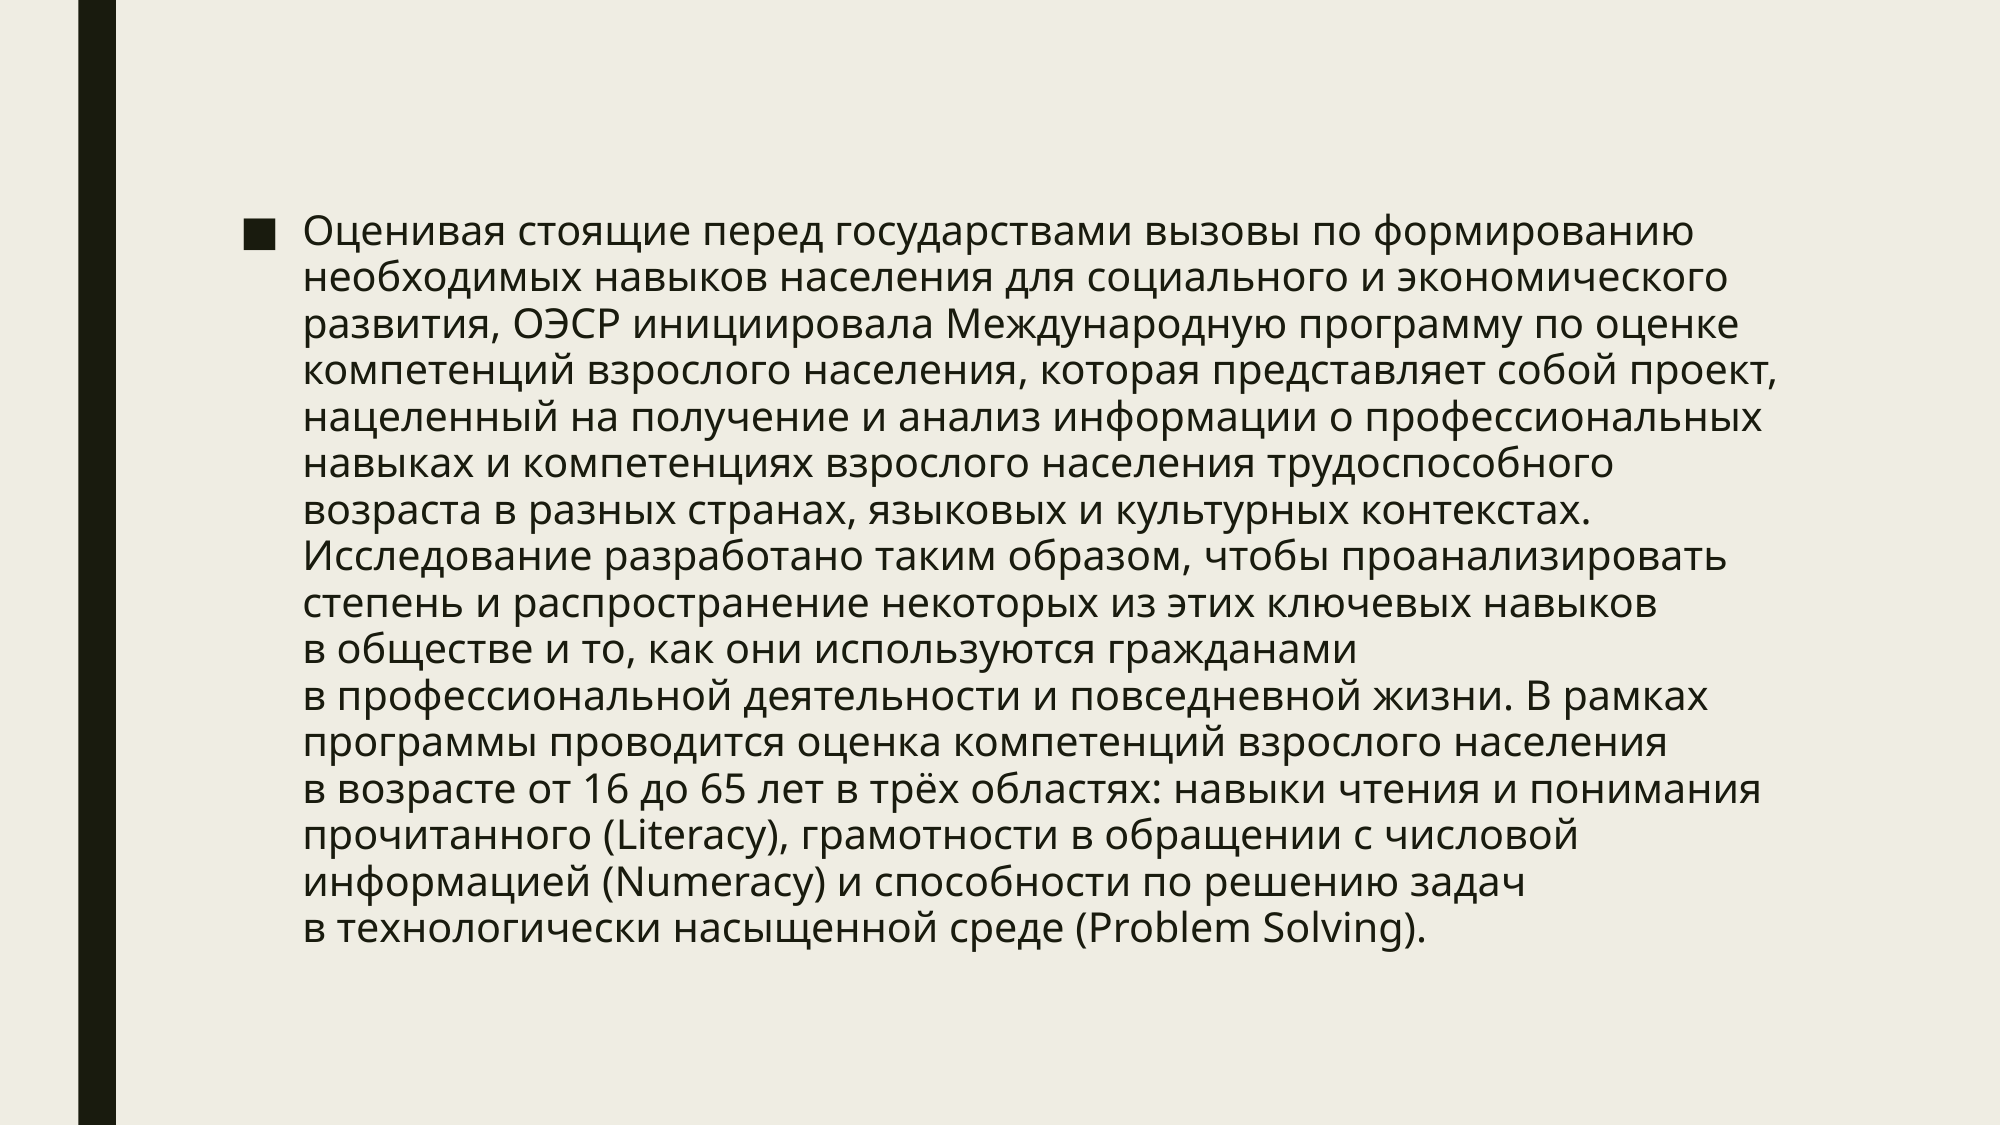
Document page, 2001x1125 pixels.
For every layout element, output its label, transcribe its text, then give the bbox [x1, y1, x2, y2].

list Оценивая стоящие перед государствами вызовы по формированию необходимых навыков населения для социального и экономического развития, ОЭСР инициировала Международную программу по оценке компетенций взрослого населения, которая представляет собой проект, нацеленный на получение и анализ информации о профессиональных навыках и компетенциях взрослого населения трудоспособного возраста в разных странах, языковых и культурных контекстах. Исследование разработано таким образом, чтобы проанализировать степень и распространение некоторых из этих ключевых навыков в обществе и то, как они используются гражданами в профессиональной деятельности и повседневной жизни. В рамках программы проводится оценка компетенций взрослого населения в возрасте от 16 до 65 лет в трёх областях: навыки чтения и понимания прочитанного (Literacy), грамотности в обращении с числовой информацией (Numeracy) и способности по решению задач в технологически насыщенной среде (Problem Solving). [225, 200, 1800, 963]
